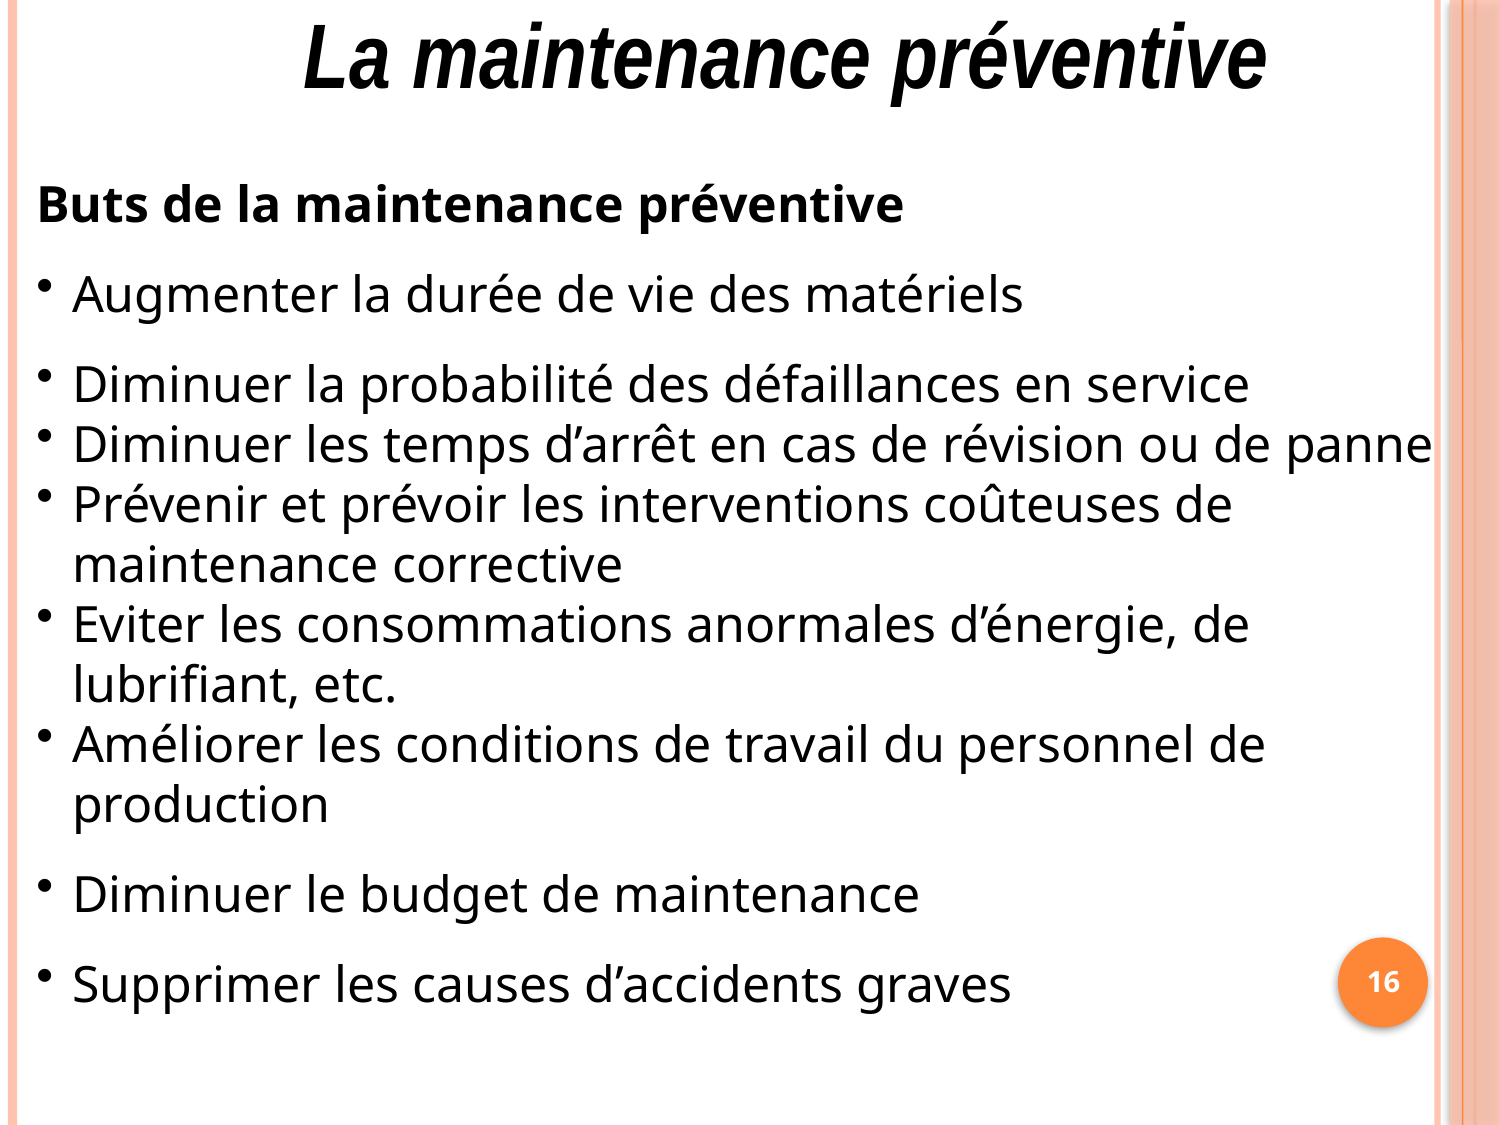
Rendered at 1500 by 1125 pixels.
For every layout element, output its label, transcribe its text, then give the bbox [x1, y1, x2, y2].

slide_number 16 [1333, 1020, 1434, 1027]
text_box Buts de la maintenance préventive Augmenter la durée de vie des matériels Diminuer la probabilité des défaillances en service Diminuer les temps d’arrêt en cas de révision ou de panne Prévenir et prévoir les interventions coûteuses de maintenance corrective Eviter les consommations anormales d’énergie, de lubrifiant, etc. Améliorer les conditions de travail du personnel de production Diminuer le budget de maintenance Supprimer les causes d’accidents graves [21, 134, 1475, 1020]
text_box La maintenance préventive [46, 0, 1453, 115]
